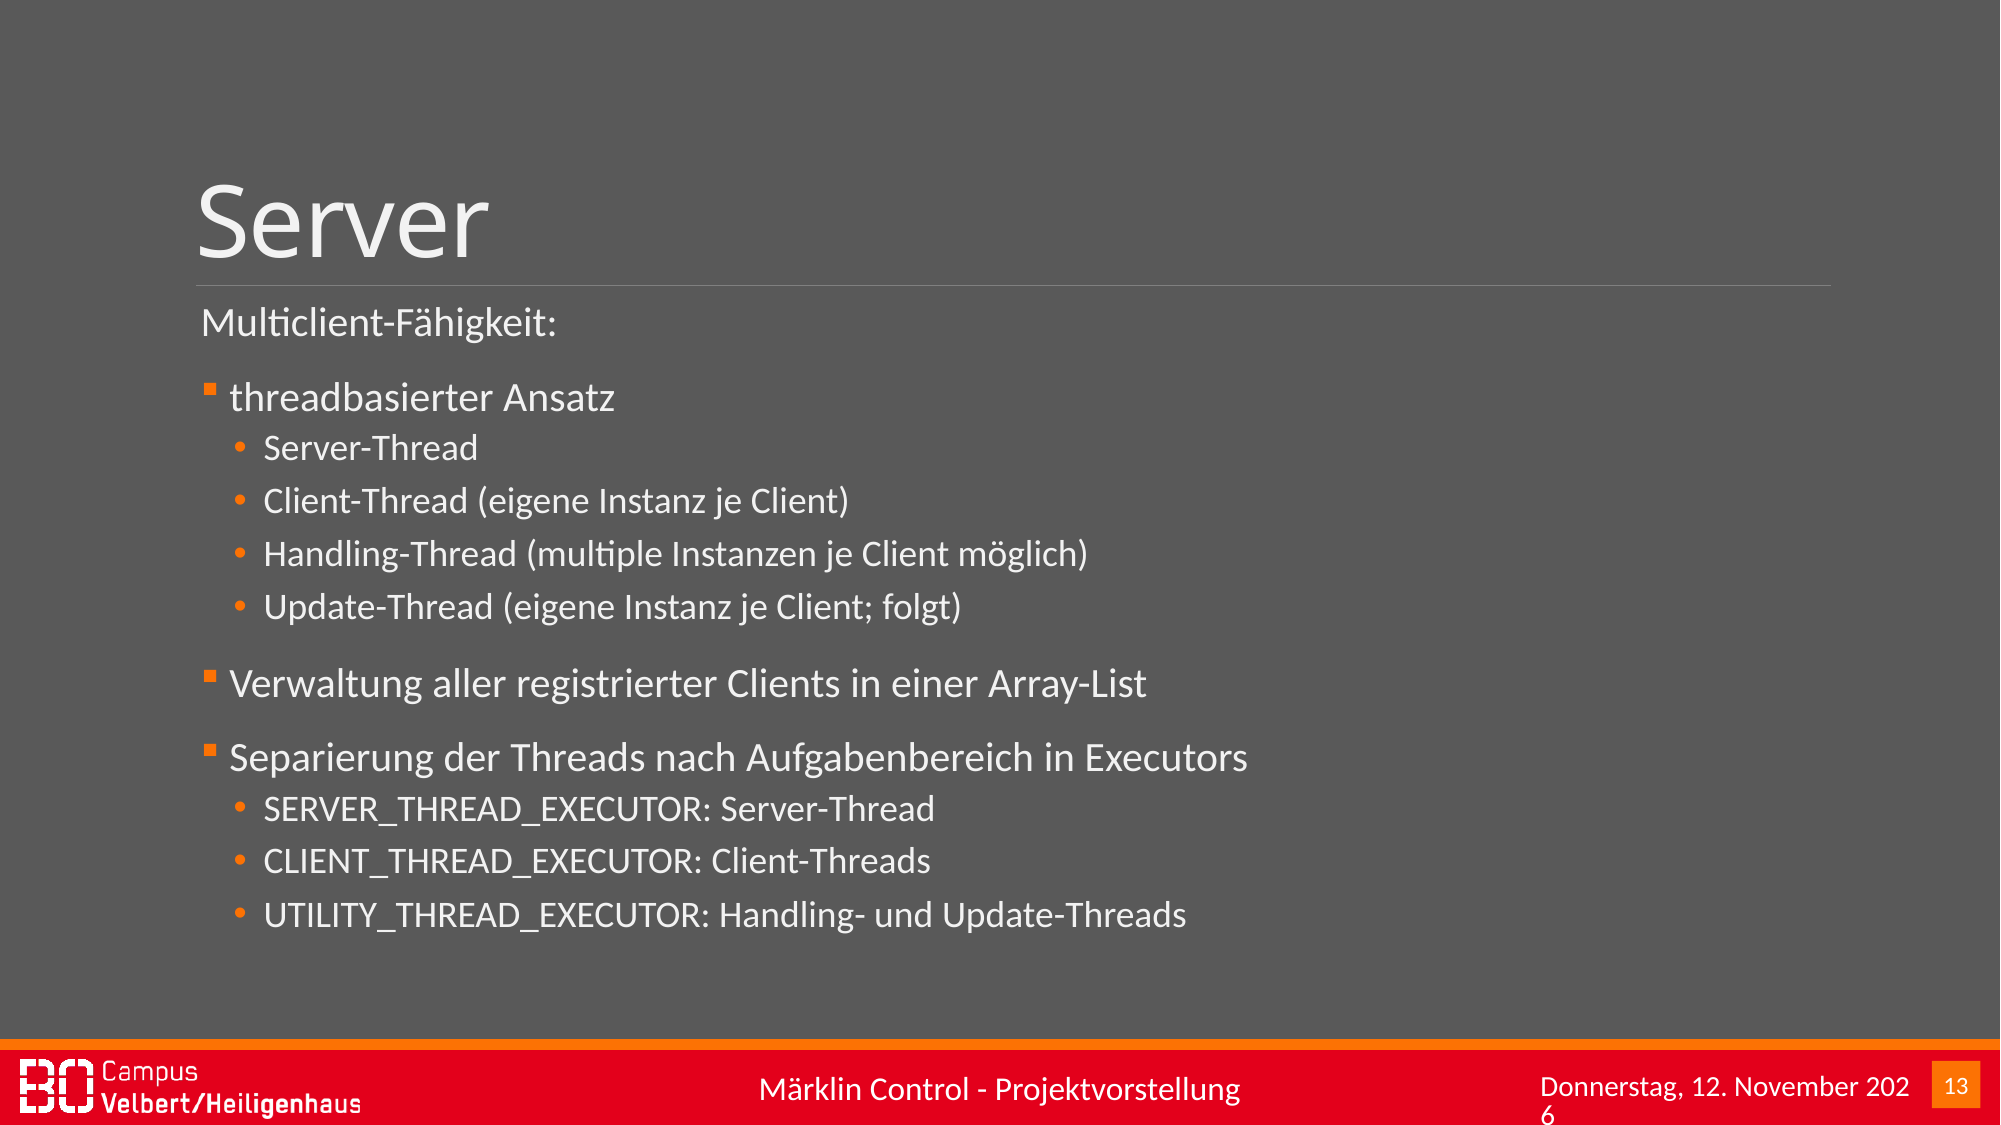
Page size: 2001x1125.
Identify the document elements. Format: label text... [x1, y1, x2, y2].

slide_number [1525, 1054, 1931, 1115]
title Server [180, 47, 1830, 285]
slide_number 13 [1931, 1060, 1981, 1109]
picture [19, 1059, 94, 1113]
picture [101, 1057, 365, 1120]
list Multiclient-Fähigkeit: threadbasierter Ansatz Server-Thread Client-Thread (eigene Instanz je Client) Handling-Thread (multiple Instanzen je Client möglich) Update-Thread (eigene Instanz je Client; folgt) Verwaltung aller registrierter Clients in einer Array-List Separierung der Threads nach Aufgabenbereich in Executors SERVER_THREAD_EXECUTOR: Server-Thread CLIENT_THREAD_EXECUTOR: Client-Threads UTILITY_THREAD_EXECUTOR: Handling- und Update-Threads [200, 293, 1851, 954]
